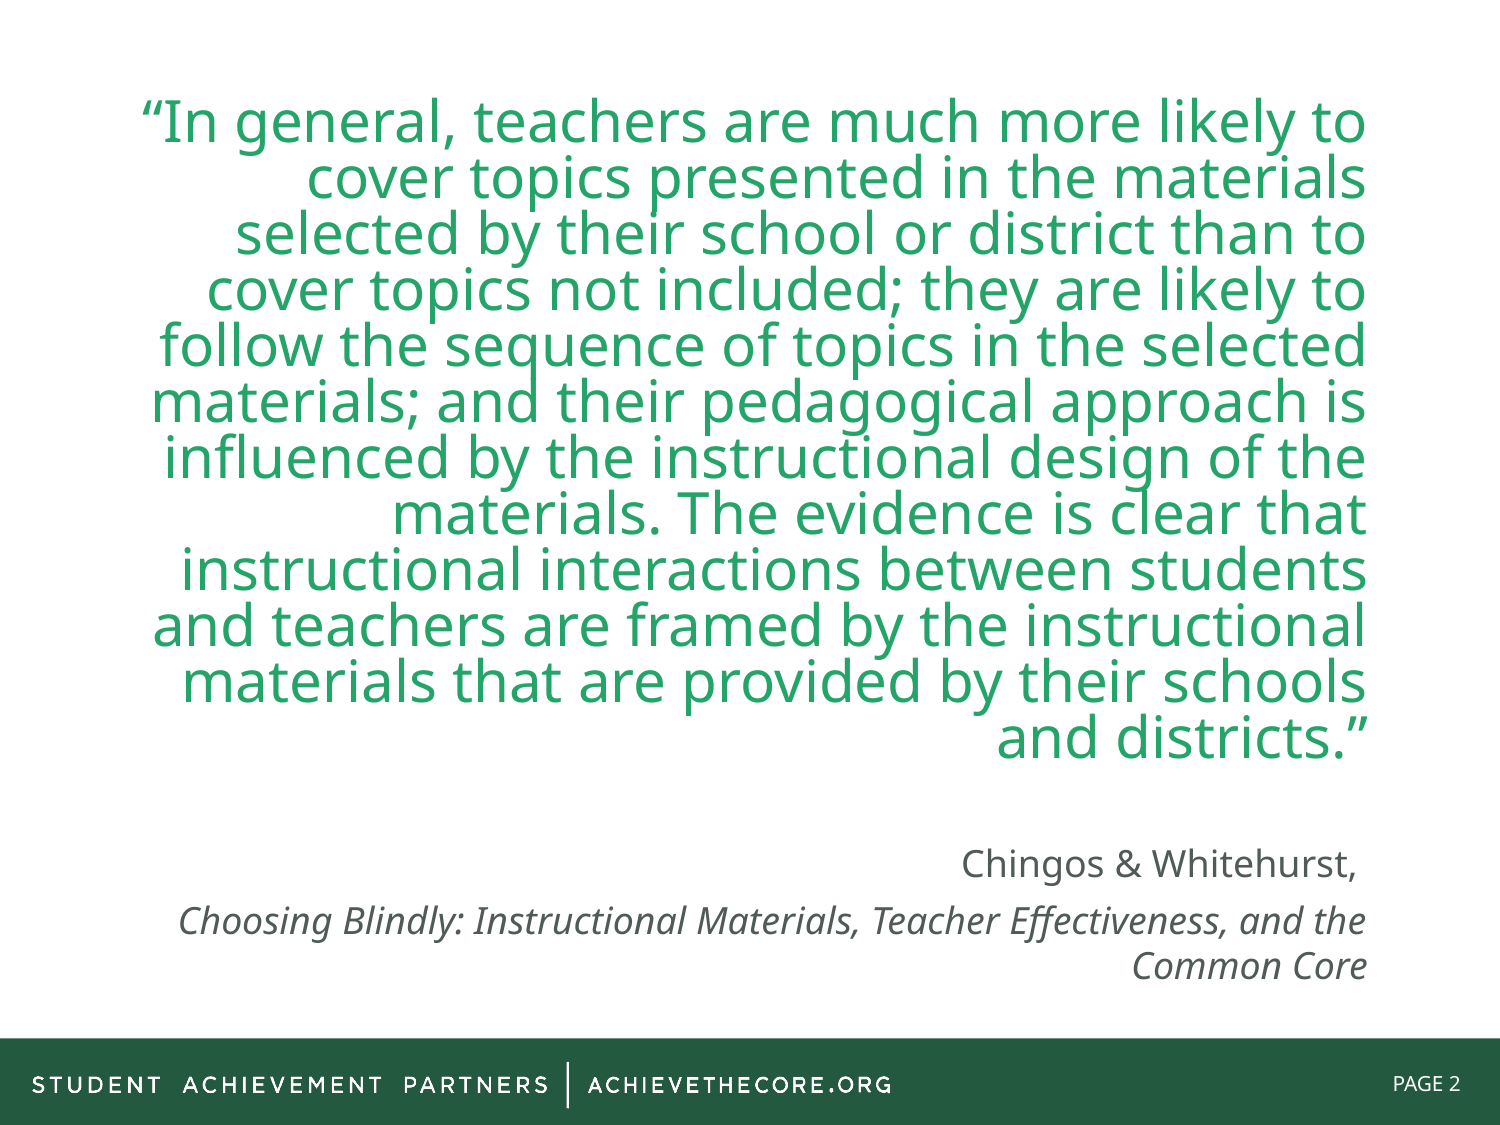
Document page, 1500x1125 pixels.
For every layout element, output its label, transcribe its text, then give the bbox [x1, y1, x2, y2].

picture [12, 1055, 911, 1112]
text_box “In general, teachers are much more likely to cover topics presented in the materials selected by their school or district than to cover topics not included; they are likely to follow the sequence of topics in the selected materials; and their pedagogical approach is influenced by the instructional design of the materials. The evidence is clear that instructional interactions between students and teachers are framed by the instructional materials that are provided by their schools and districts.” Chingos & Whitehurst, Choosing Blindly: Instructional Materials, Teacher Effectiveness, and the Common Core [87, 173, 1416, 912]
